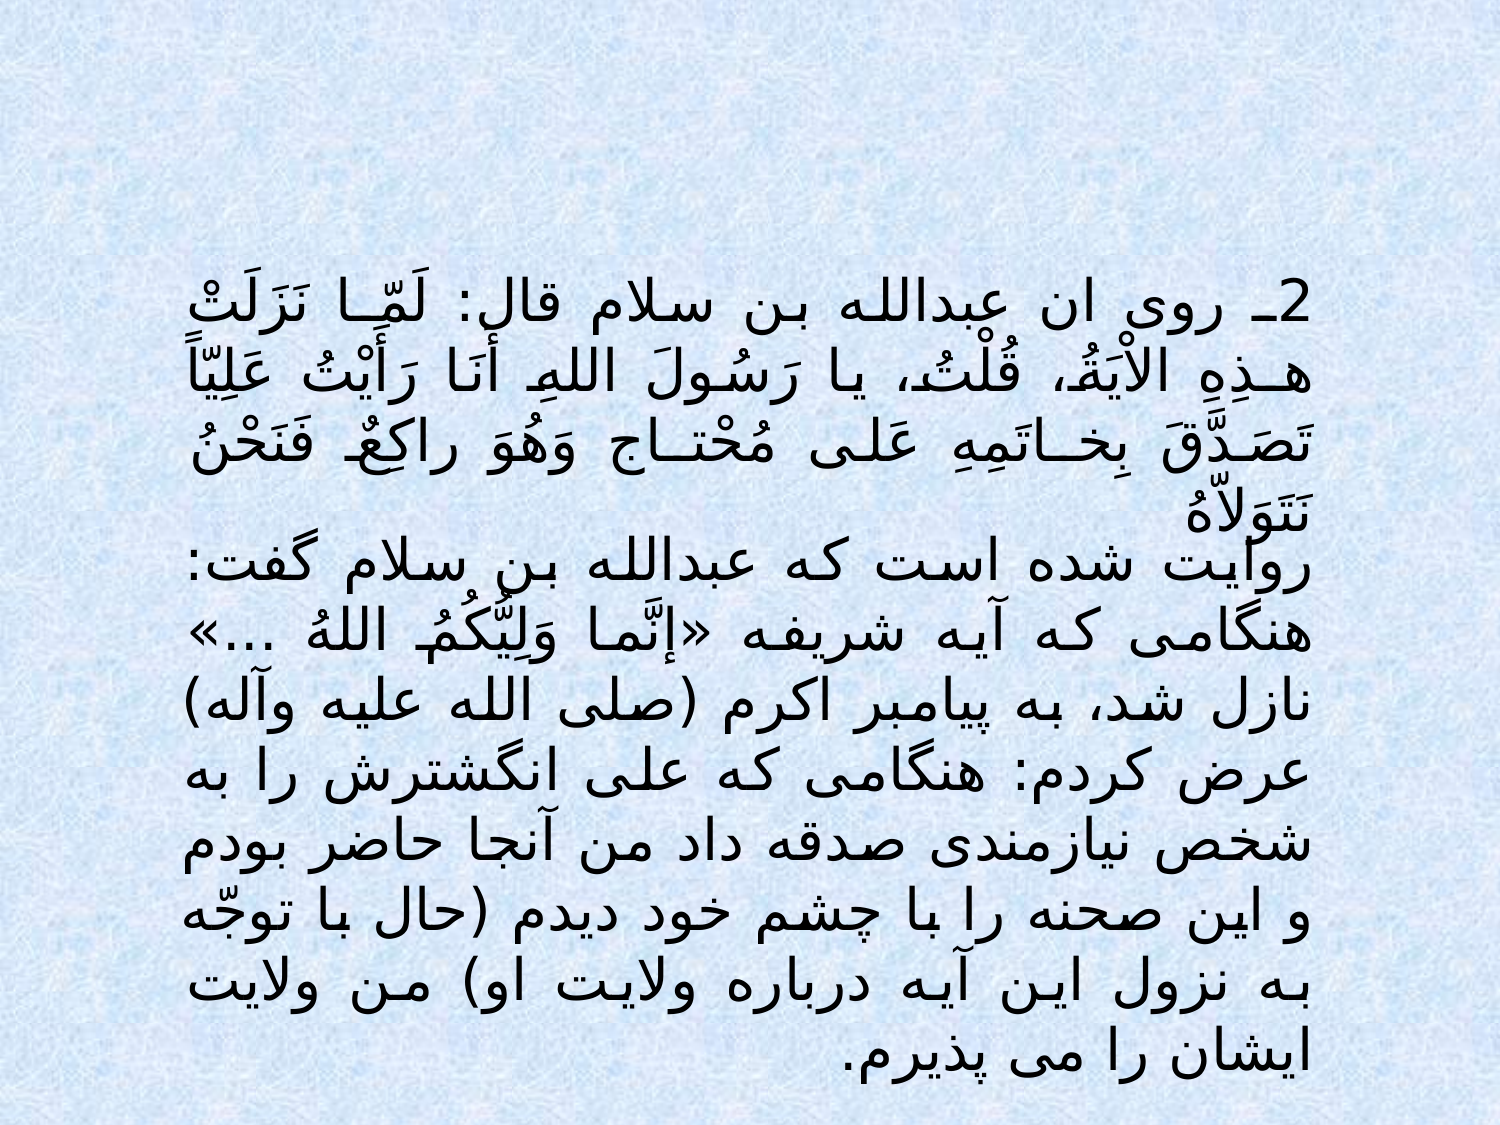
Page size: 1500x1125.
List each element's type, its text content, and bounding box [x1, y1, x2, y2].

text_box 2ـ روى ان عبدالله بن سلام قال: لَمّـا نَزَلَتْ هـذِهِ الاْيَةُ، قُلْتُ، يا رَسُولَ اللهِ أَنَا رَأَيْتُ عَلِيّاً تَصَدَّقَ بِخـاتَمِهِ عَلى مُحْتـاج وَهُوَ راكِعٌ فَنَحْنُ نَتَوَلاّهُ [163, 255, 1329, 515]
text_box روايت شده است كه عبدالله بن سلام گفت: هنگامى كه آيه شريفه «إنَّما وَلِيُّكُمُ اللهُ ...» نازل شد، به پيامبر اكرم (صلى الله عليه وآله) عرض كردم: هنگامى كه على انگشترش را به شخص نيازمندى صدقه داد من آنجا حاضر بودم و اين صحنه را با چشم خود ديدم (حال با توجّه به نزول اين آيه درباره ولايت او) من ولايت ايشان را مى پذيرم. [163, 515, 1329, 1090]
picture [0, 0, 1500, 1125]
